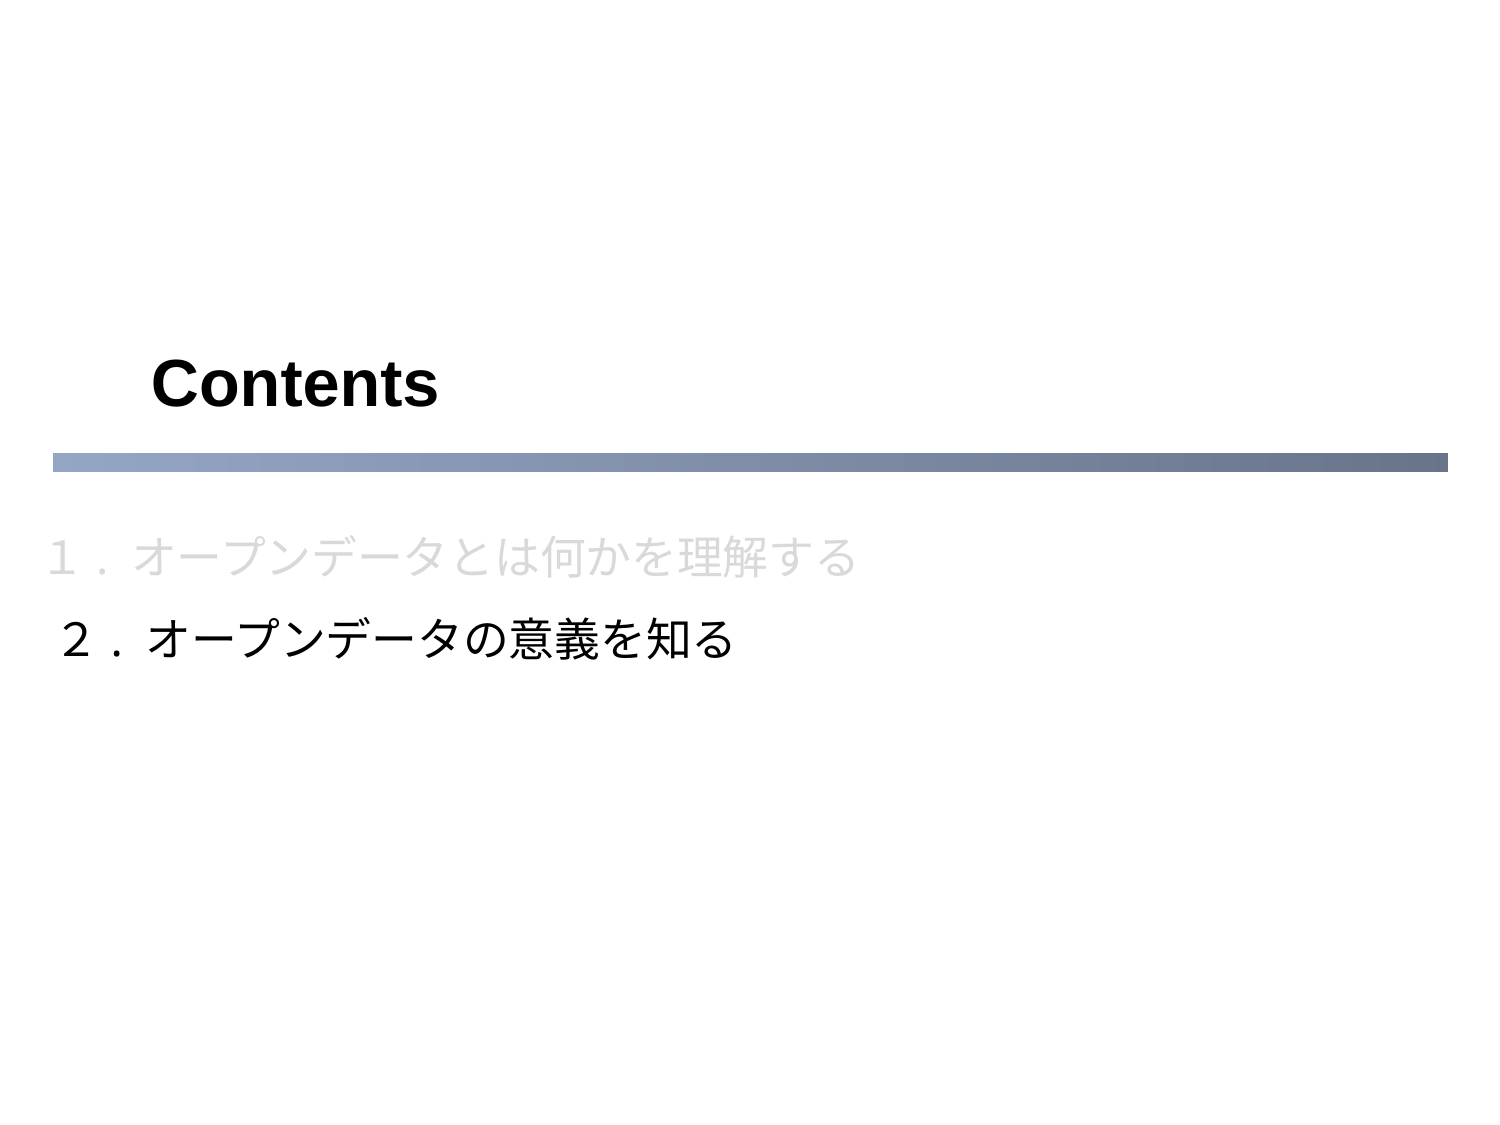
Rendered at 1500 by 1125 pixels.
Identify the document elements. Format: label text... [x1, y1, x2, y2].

text_box ２. オープンデータの意義を知る [39, 603, 753, 673]
text_box １. オープンデータとは何かを理解する [24, 521, 876, 592]
